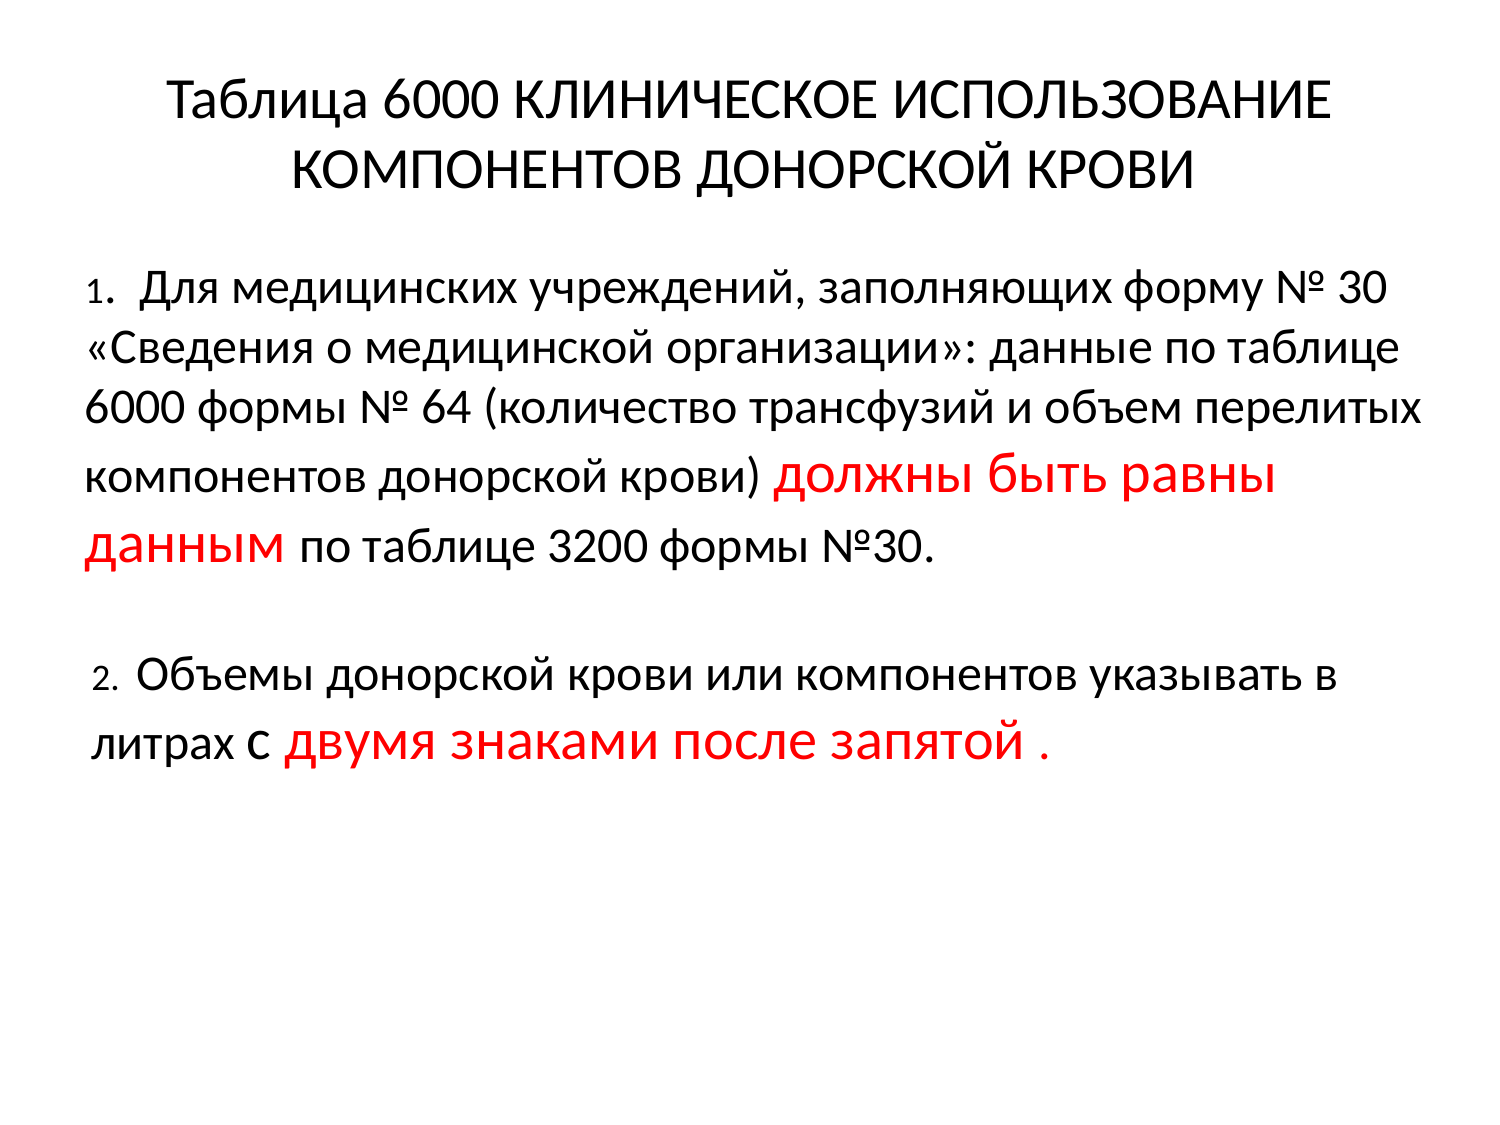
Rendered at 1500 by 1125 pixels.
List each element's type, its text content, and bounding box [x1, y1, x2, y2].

title Таблица 6000 КЛИНИЧЕСКОЕ ИСПОЛЬЗОВАНИЕ КОМПОНЕНТОВ ДОНОРСКОЙ КРОВИ [29, 30, 1471, 230]
text_box 2. Объемы донорской крови или компонентов указывать в литрах с двумя знаками после запятой . [76, 633, 1390, 779]
text_box 1. Для медицинских учреждений, заполняющих форму № 30 «Сведения о медицинской организации»: данные по таблице 6000 формы № 64 (количество трансфузий и объем перелитых компонентов донорской крови) должны быть равны данным по таблице 3200 формы №30. [70, 246, 1442, 582]
